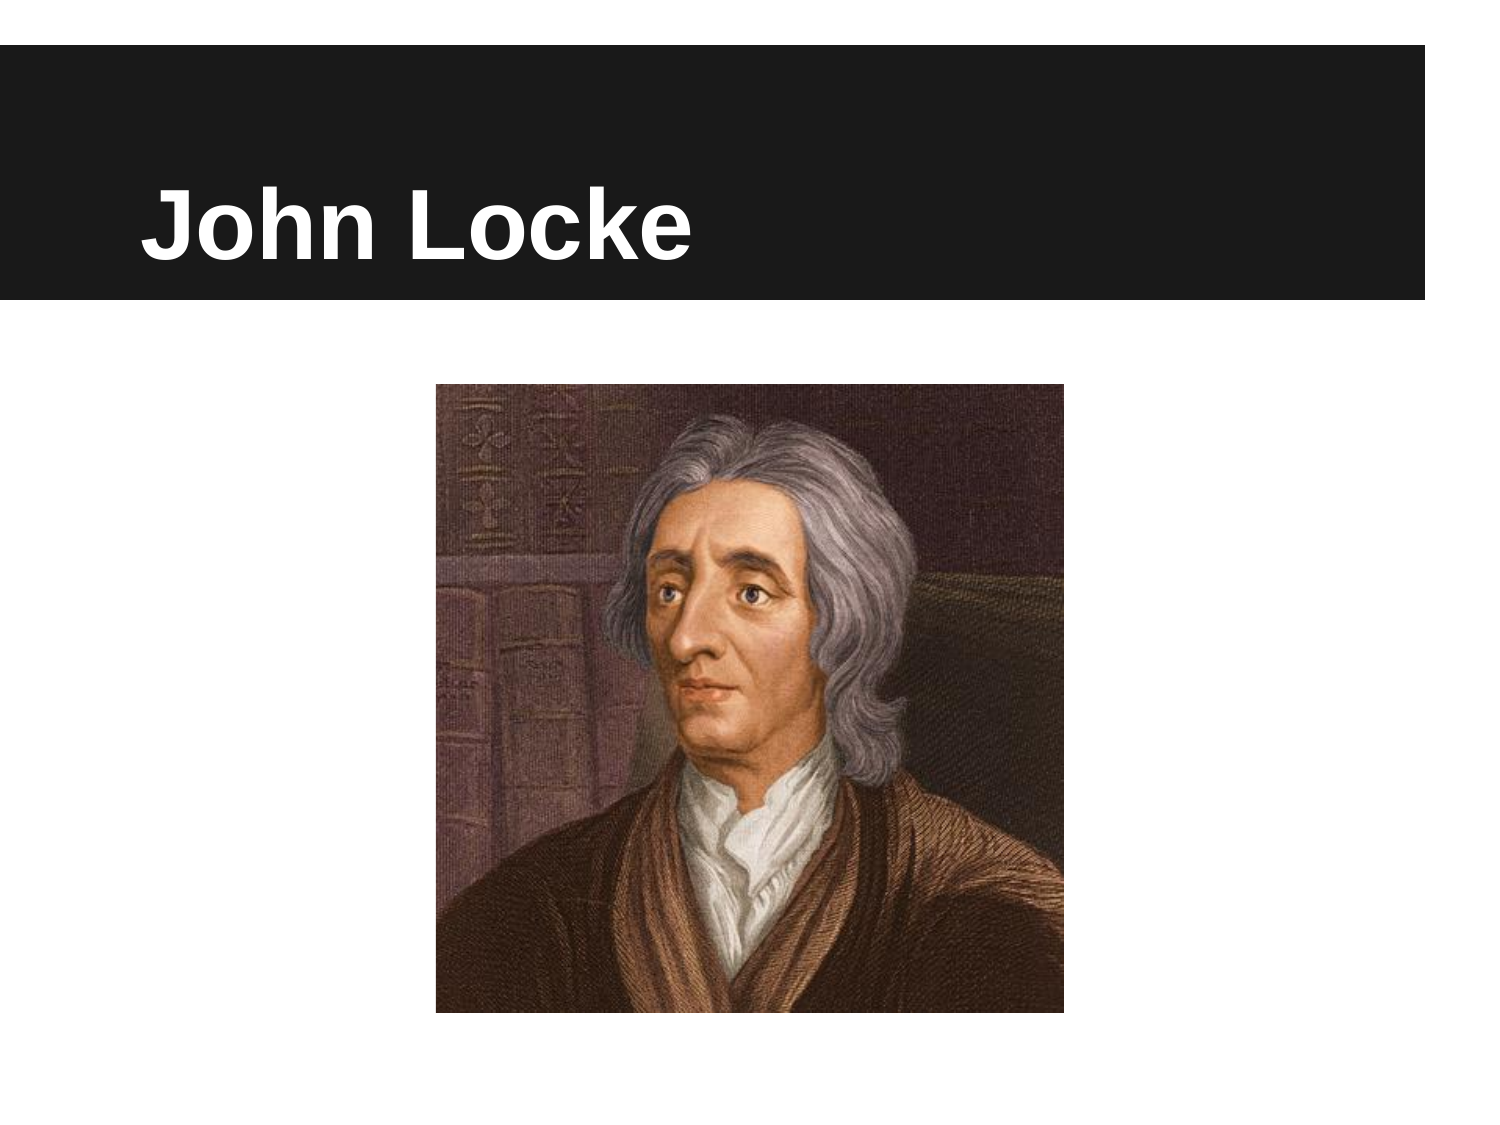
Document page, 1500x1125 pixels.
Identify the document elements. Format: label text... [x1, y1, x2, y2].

text_box [435, 384, 1064, 1013]
title John Locke [75, 45, 1425, 295]
